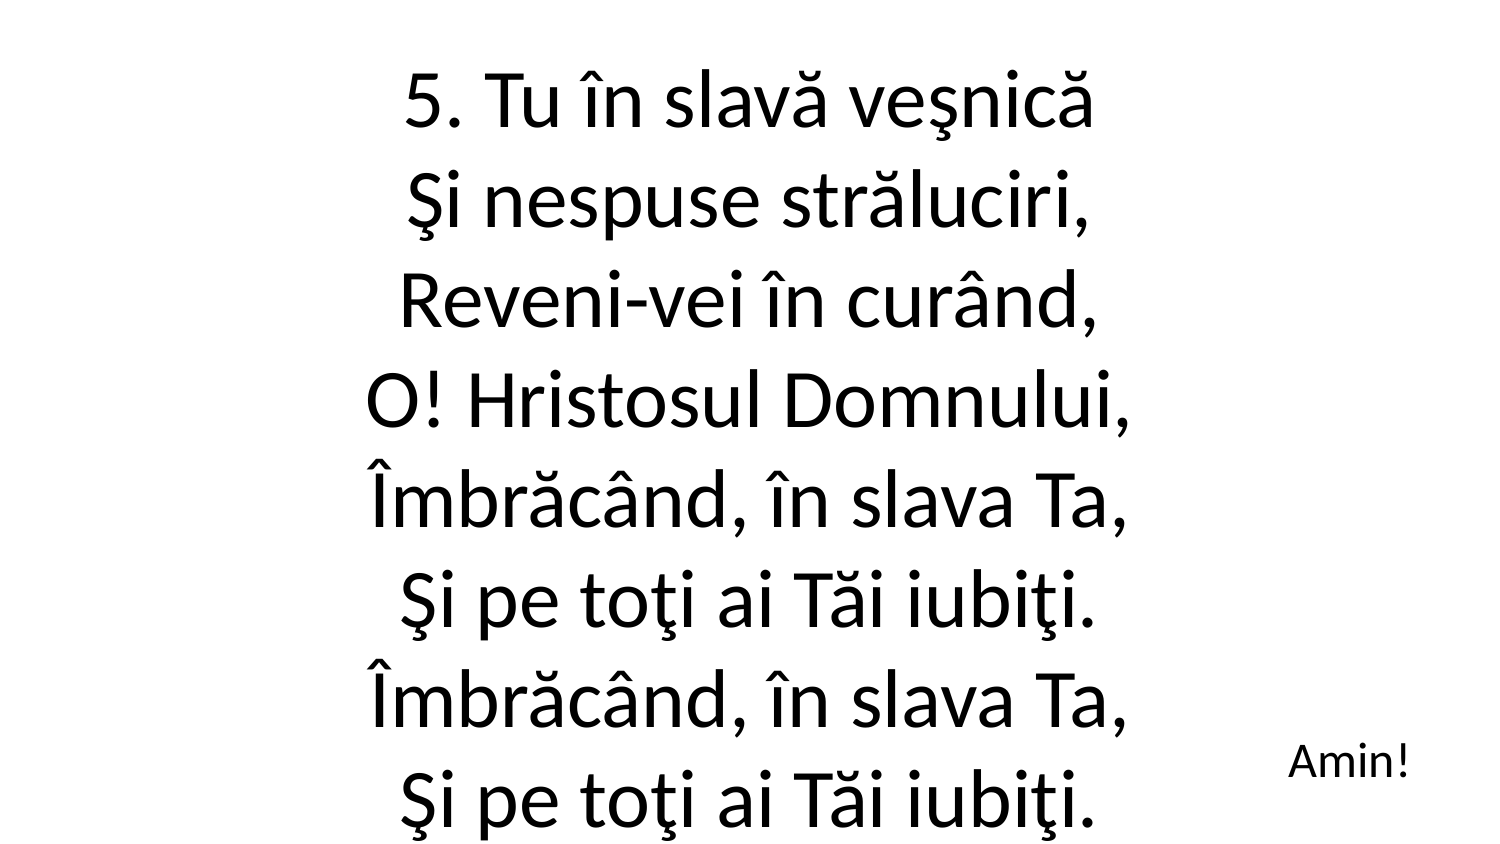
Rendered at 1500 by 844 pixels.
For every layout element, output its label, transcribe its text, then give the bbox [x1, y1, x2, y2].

text_box Amin! [1273, 674, 1427, 795]
text_box 5. Tu în slavă veşnică Şi nespuse străluciri, Reveni-vei în curând, O! Hristosul Domnului, Îmbrăcând, în slava Ta, Şi pe toţi ai Tăi iubiţi. Îmbrăcând, în slava Ta, Şi pe toţi ai Tăi iubiţi. [350, 0, 1150, 844]
